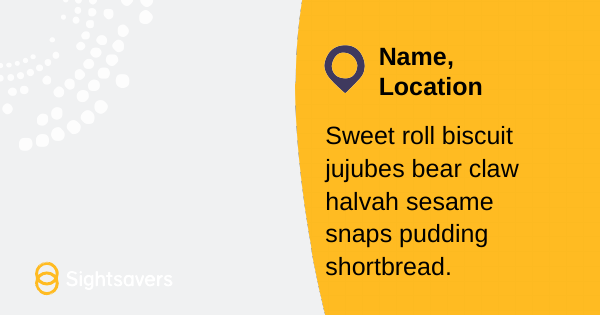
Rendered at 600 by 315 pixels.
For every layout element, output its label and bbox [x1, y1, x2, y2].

text_box [35, 261, 173, 296]
picture [0, 0, 600, 315]
